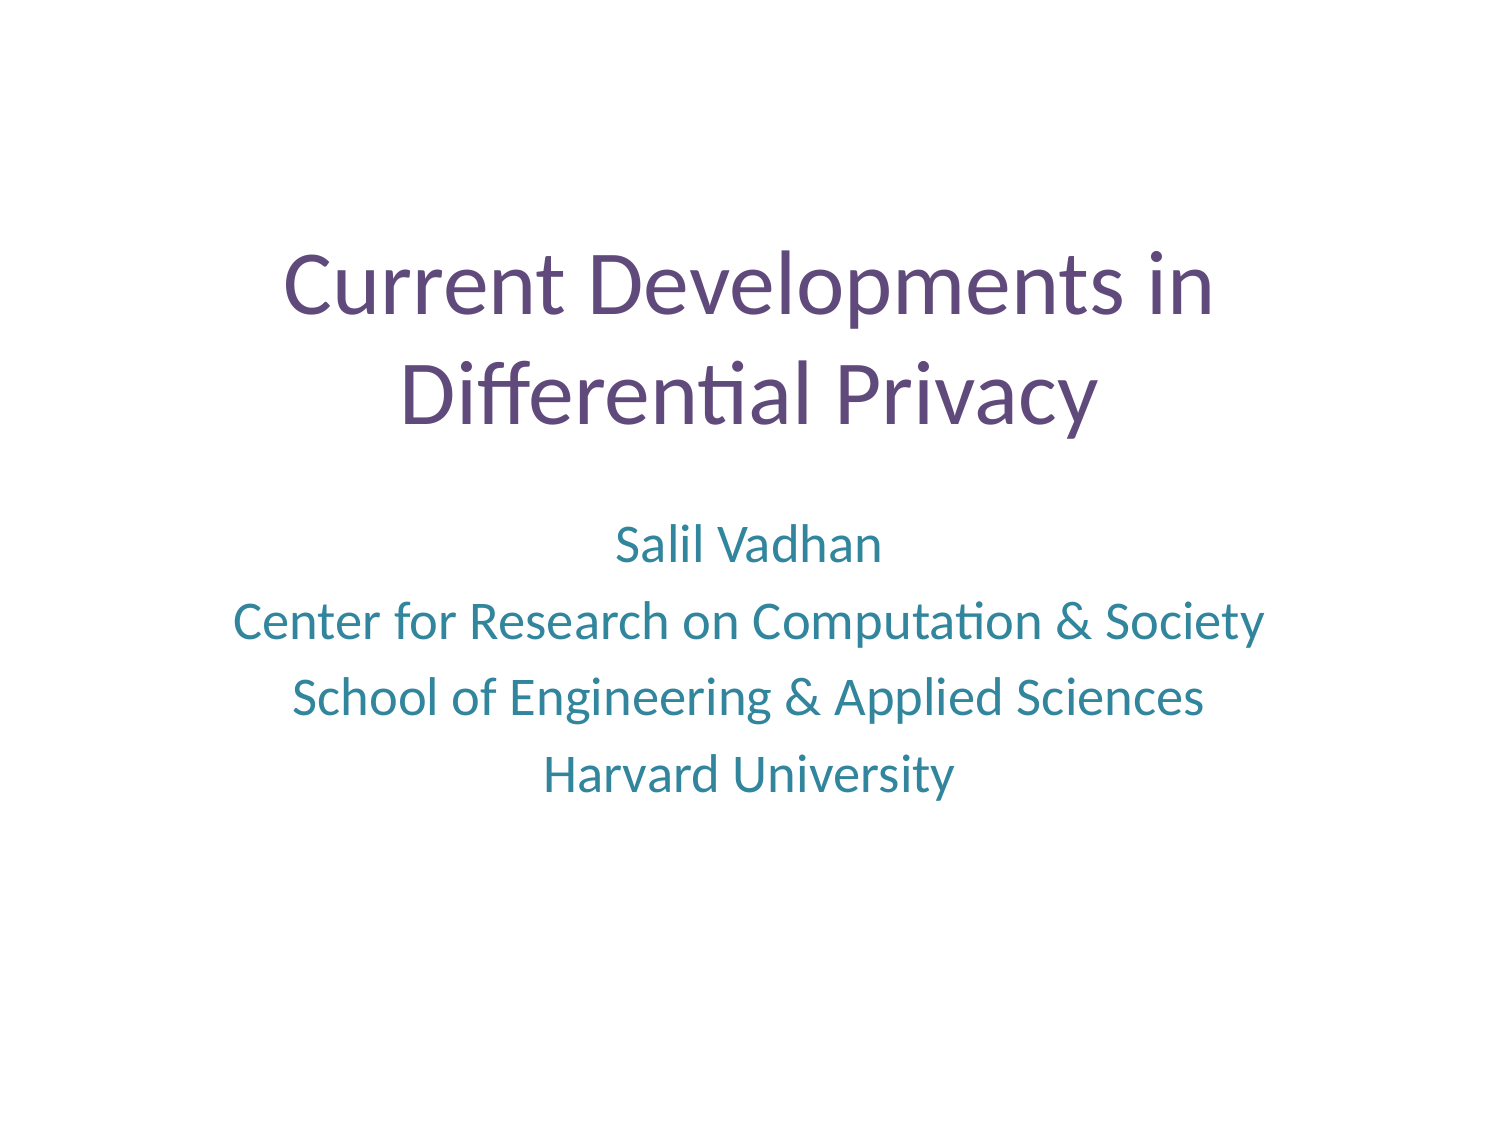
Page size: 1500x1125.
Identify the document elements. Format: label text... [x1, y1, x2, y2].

title Current Developments in Differential Privacy [112, 212, 1388, 454]
subtitle Salil Vadhan Center for Research on Computation & Society School of Engineering & Applied Sciences Harvard University [62, 500, 1438, 813]
